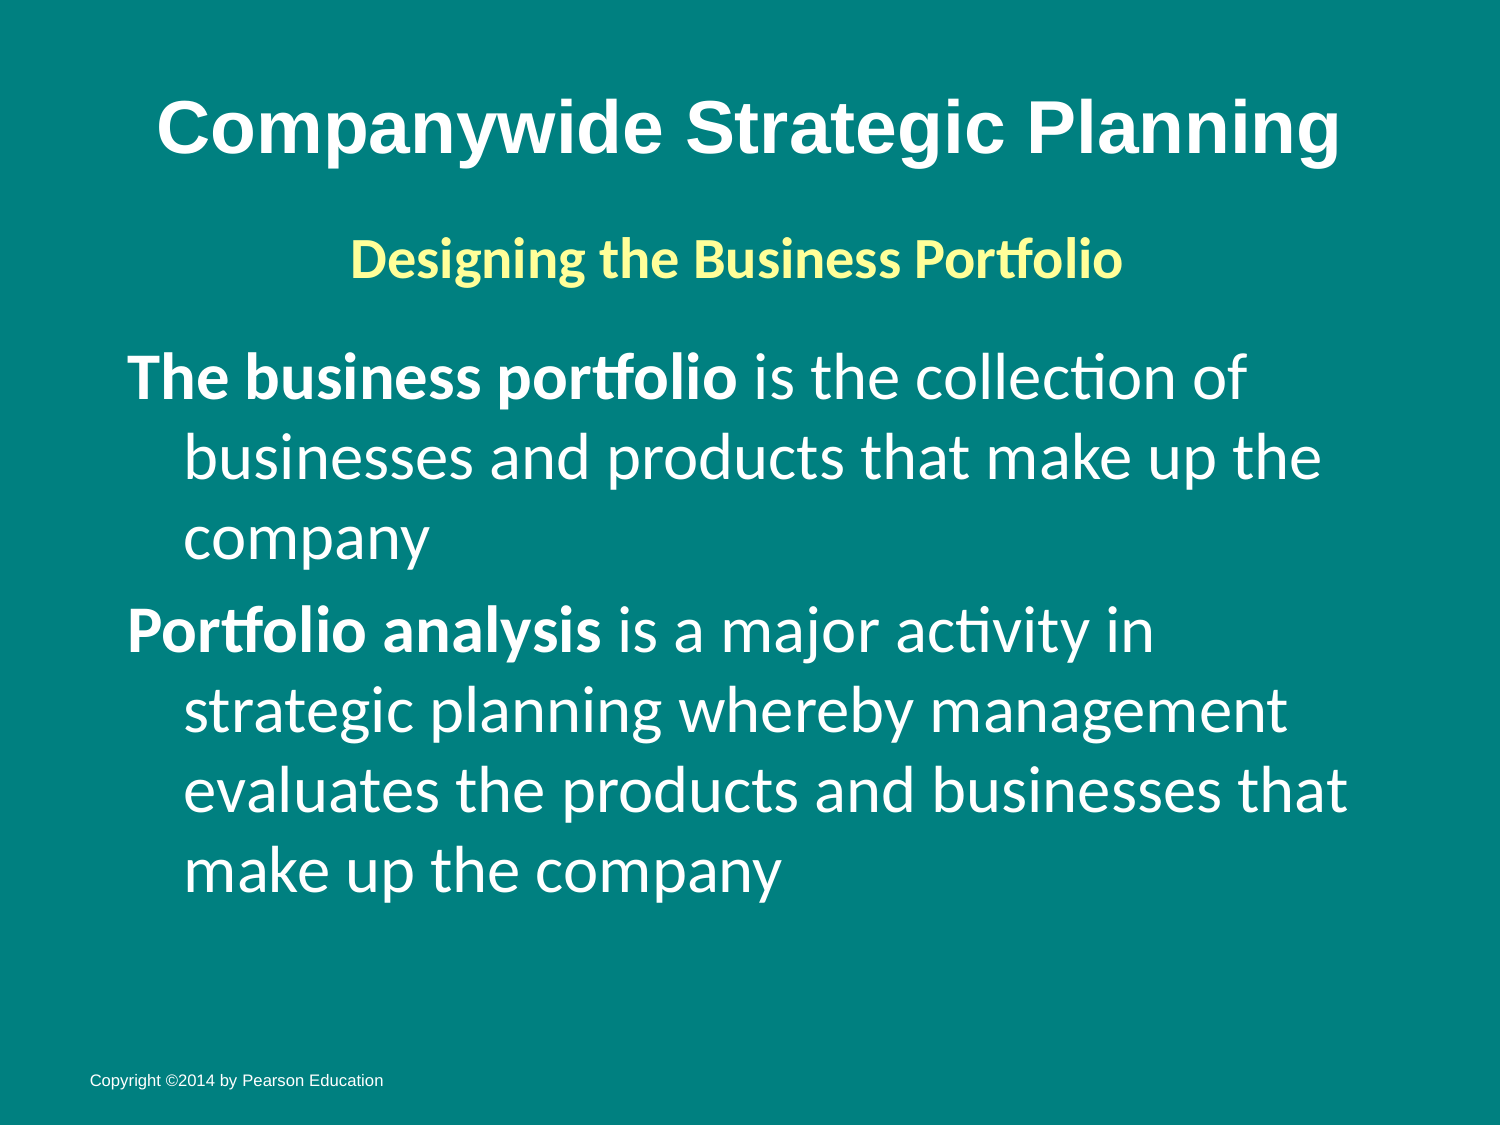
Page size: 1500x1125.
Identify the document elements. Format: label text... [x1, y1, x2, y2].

text_box Copyright ©2014 by Pearson Education [74, 1062, 825, 1098]
title Companywide Strategic Planning [112, 37, 1388, 226]
list Designing the Business Portfolio [149, 212, 1326, 276]
list The business portfolio is the collection of businesses and products that make up the company Portfolio analysis is a major activity in strategic planning whereby management evaluates the products and businesses that make up the company [112, 324, 1388, 1001]
